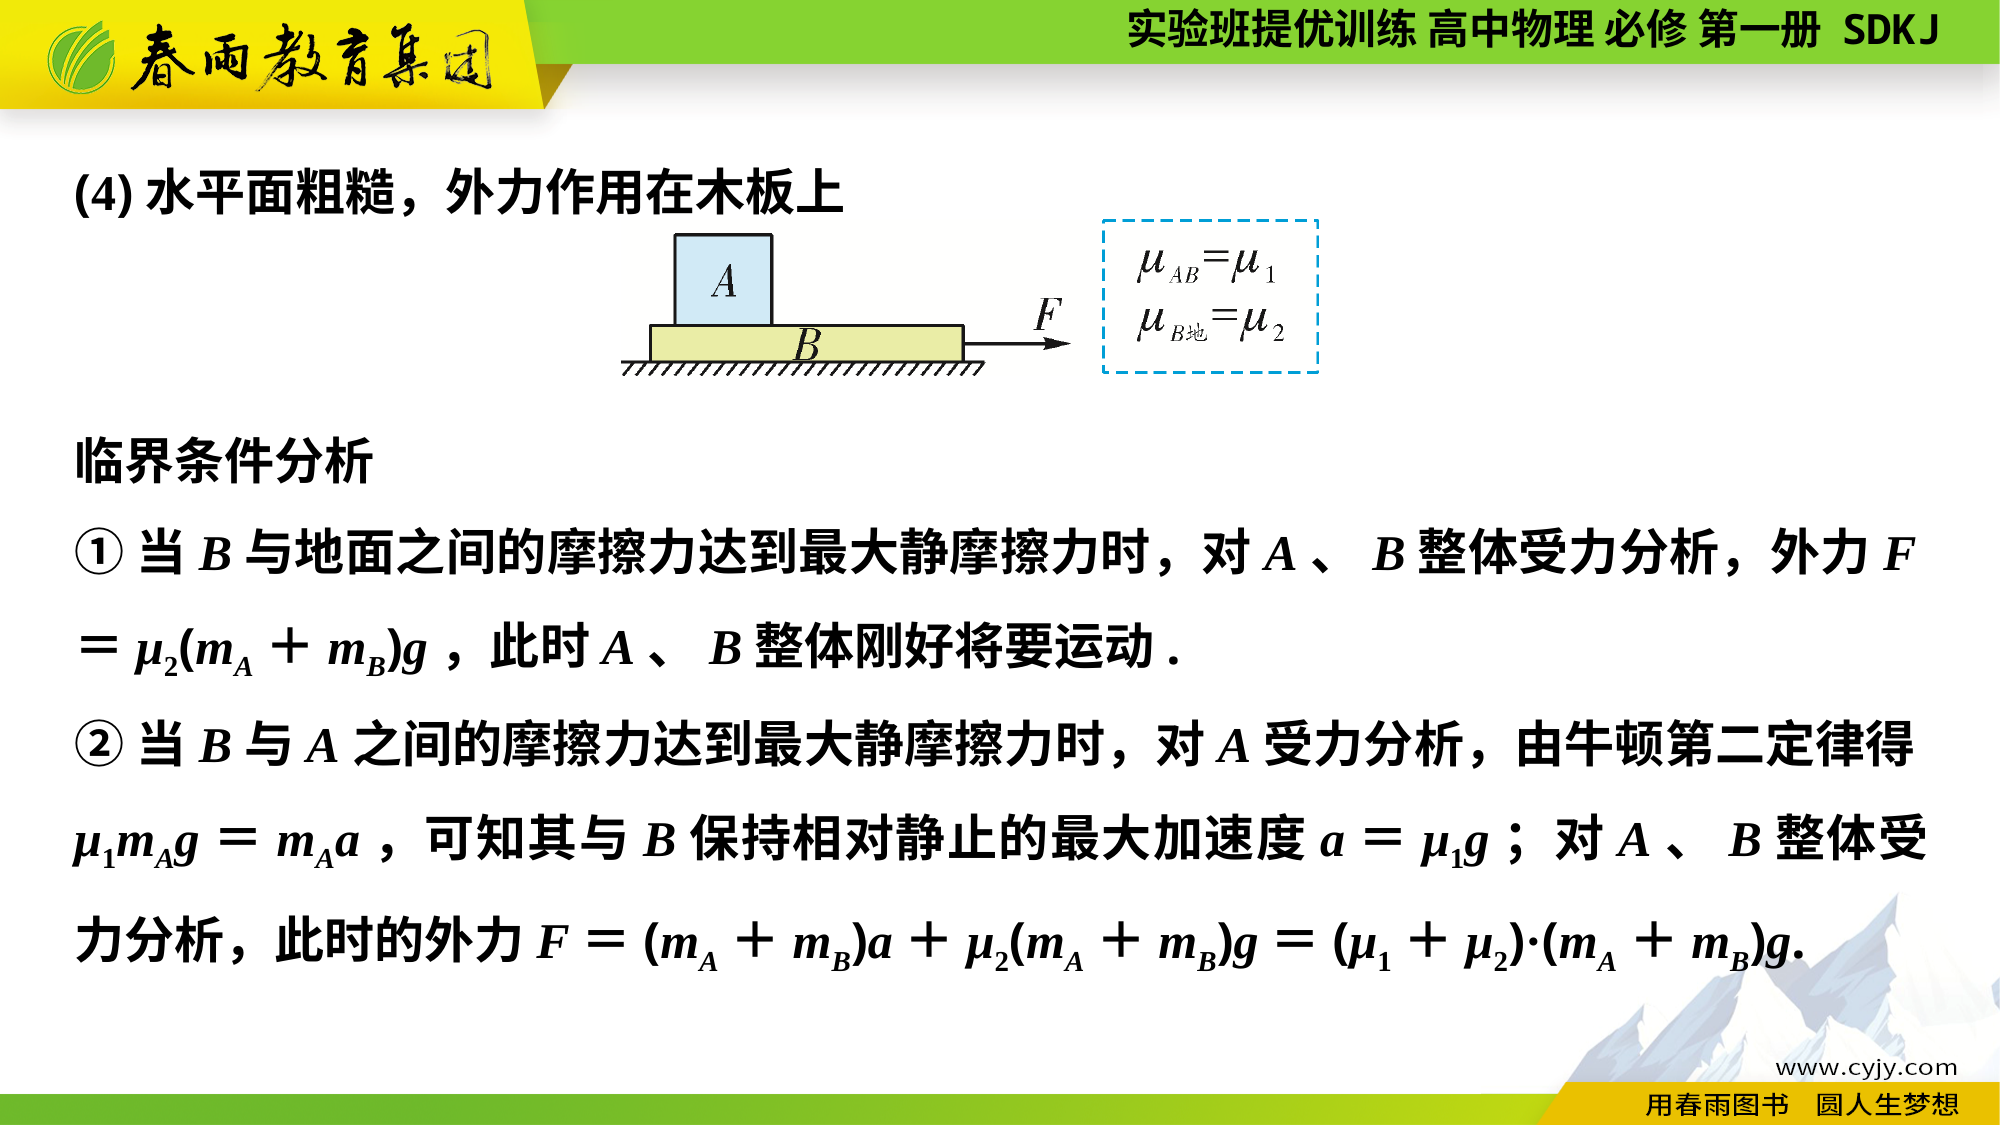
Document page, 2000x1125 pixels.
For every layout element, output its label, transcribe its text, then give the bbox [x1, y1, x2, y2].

picture [0, 0, 2000, 1125]
list (4)水平面粗糙，外力作用在木板上 临界条件分析 ①当B与地面之间的摩擦力达到最大静摩擦力时，对A、B整体受力分析，外力F＝μ2(mA＋mB)g，此时A、B整体刚好将要运动. ②当B与A之间的摩擦力达到最大静摩擦力时，对A受力分析，由牛顿第二定律得μ1mAg＝mAa，可知其与B保持相对静止的最大加速度a＝μ1g；对A、B整体受力分析，此时的外力F＝(mA＋mB)a＋μ2(mA＋mB)g＝(μ1＋μ2)·(mA＋mB)g. [59, 122, 1944, 956]
